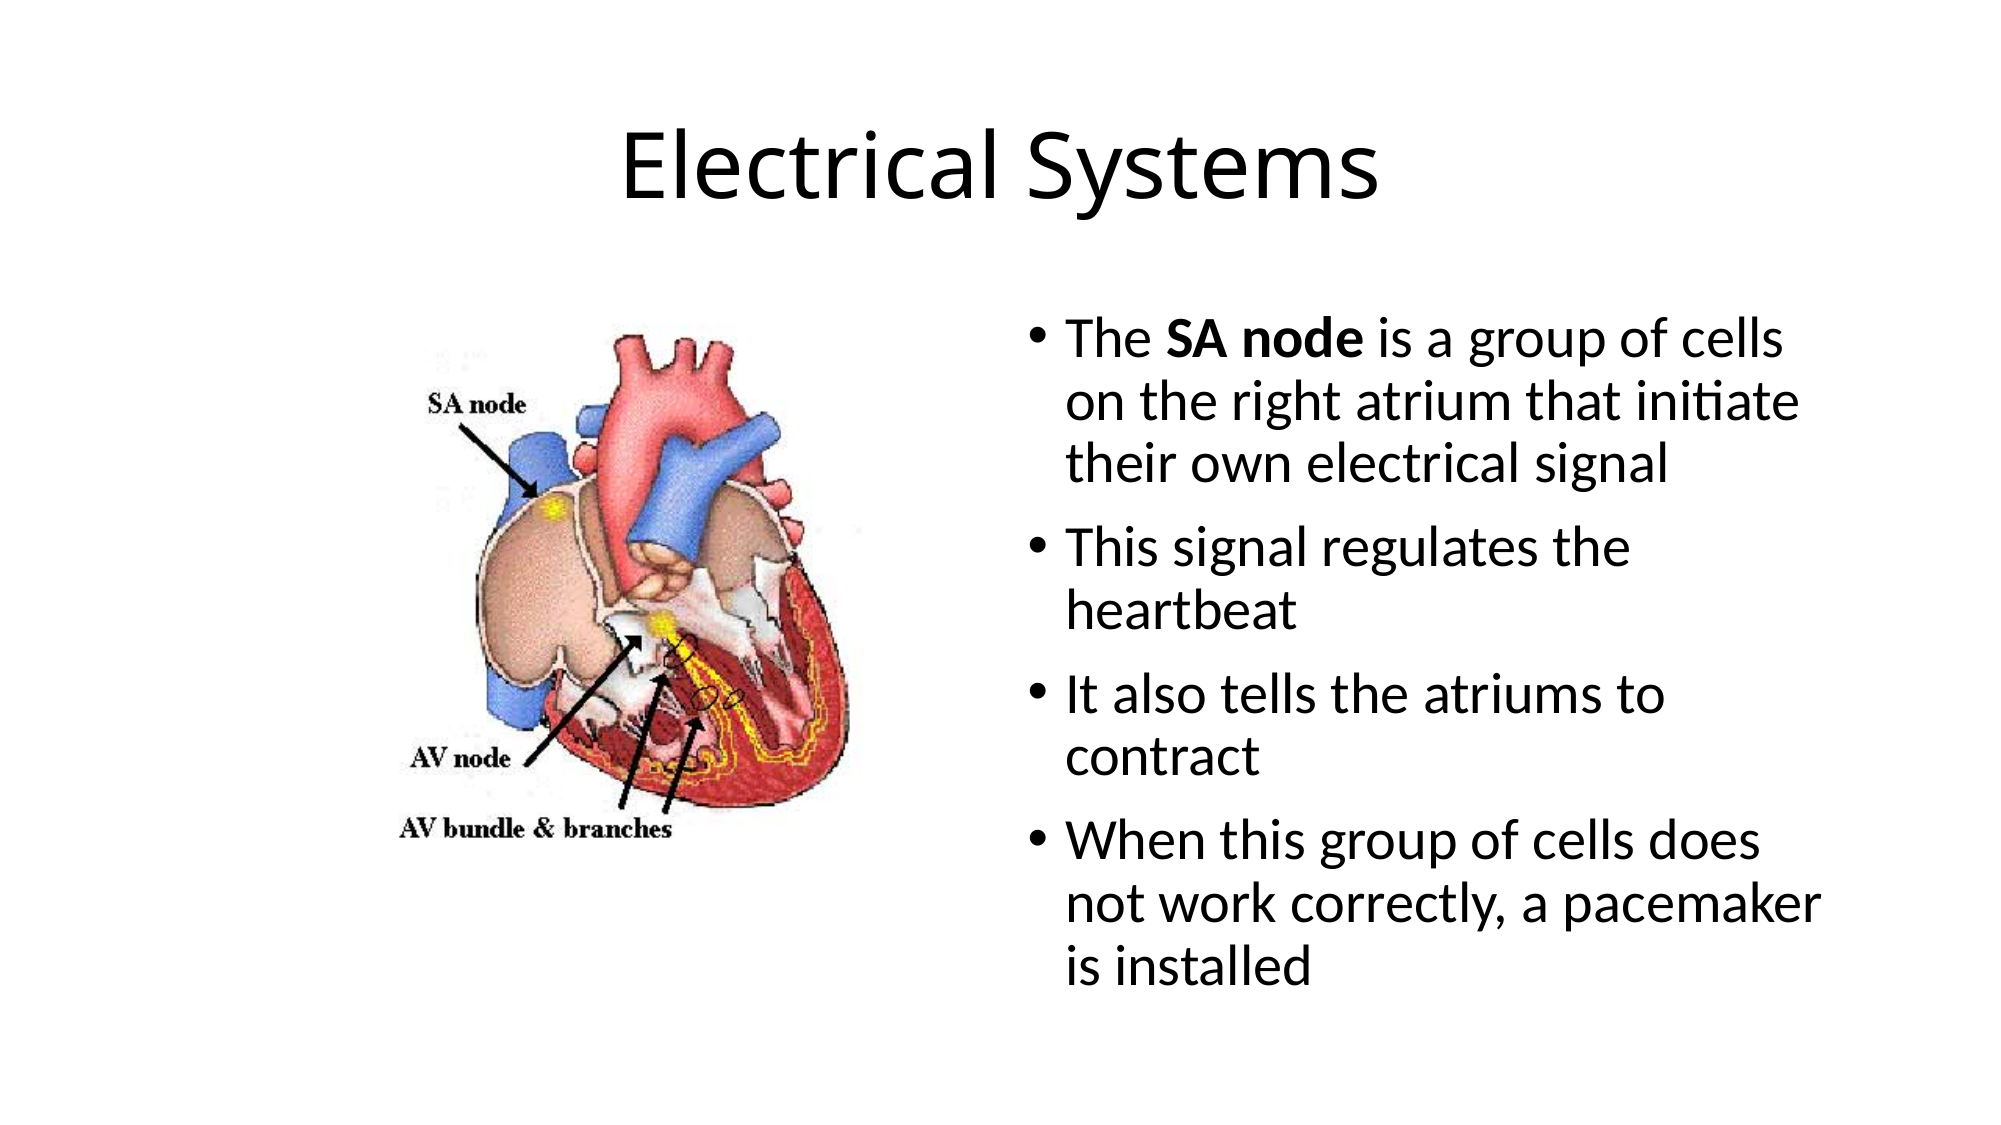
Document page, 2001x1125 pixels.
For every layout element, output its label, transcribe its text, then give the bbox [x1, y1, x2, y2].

list The SA node is a group of cells on the right atrium that initiate their own electrical signal This signal regulates the heartbeat It also tells the atriums to contract When this group of cells does not work correctly, a pacemaker is installed [1012, 299, 1863, 1014]
title Electrical Systems [137, 59, 1863, 278]
picture [387, 299, 950, 863]
